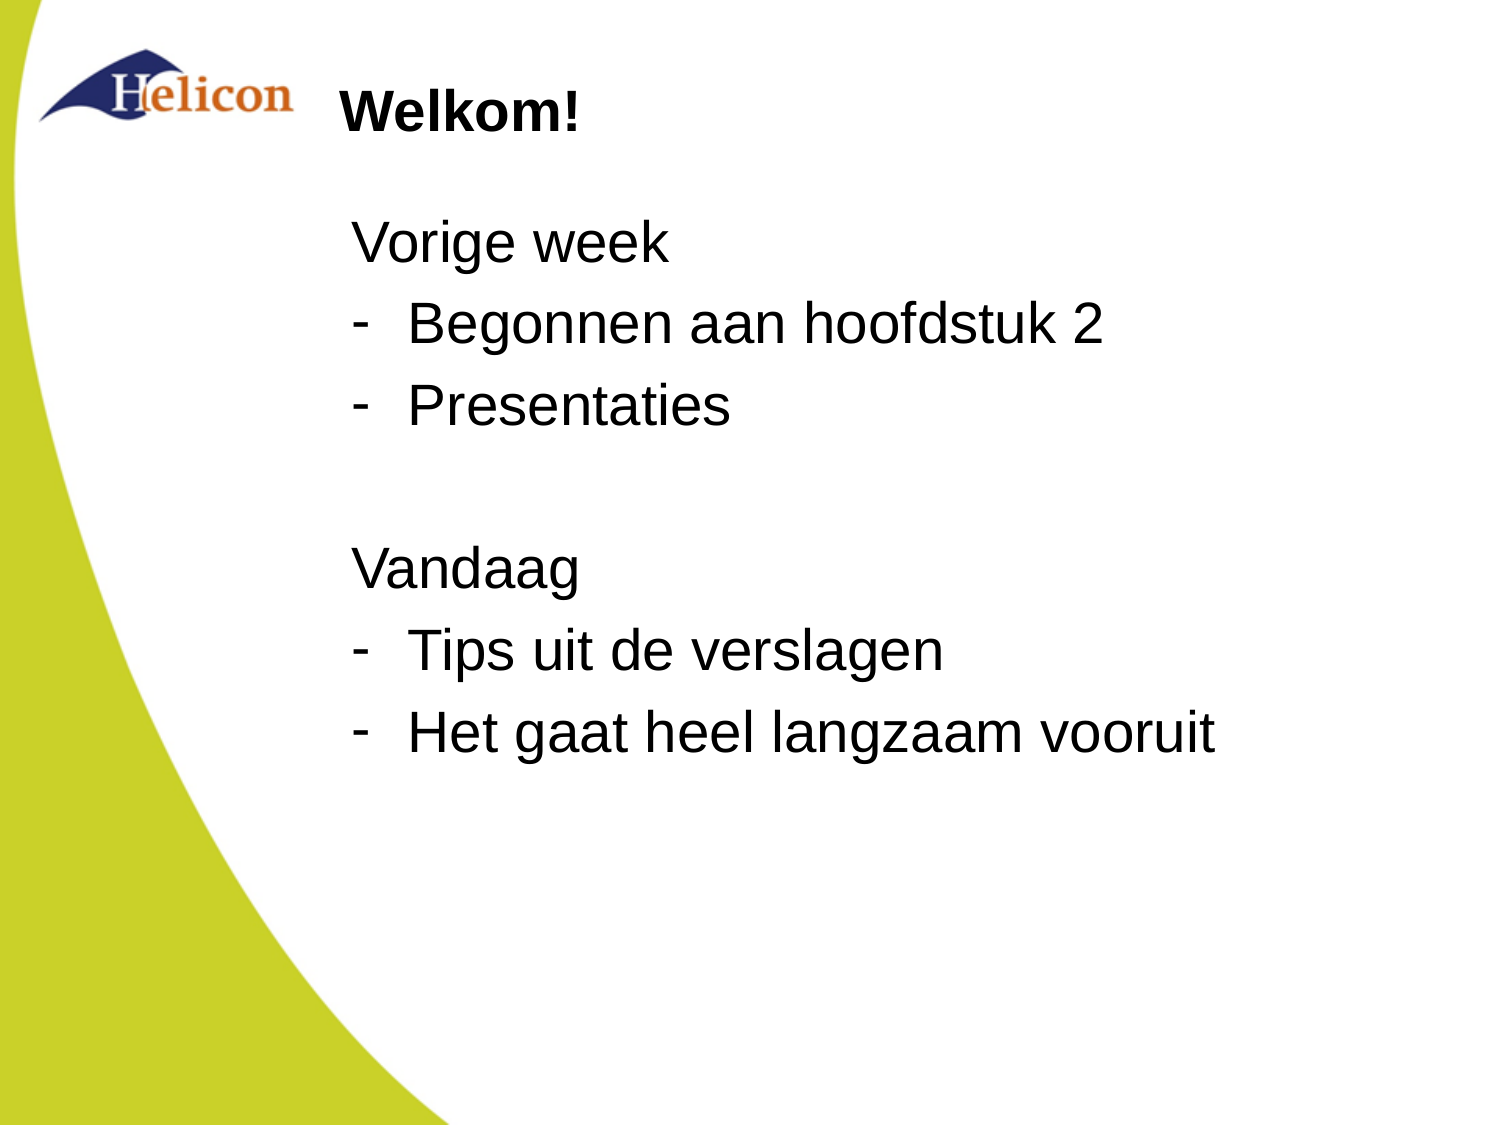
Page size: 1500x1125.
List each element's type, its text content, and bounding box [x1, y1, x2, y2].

picture [0, 0, 1500, 1125]
list Vorige week Begonnen aan hoofdstuk 2 Presentaties Vandaag Tips uit de verslagen Het gaat heel langzaam vooruit [336, 196, 1425, 1005]
title Welkom! [324, 54, 1415, 161]
